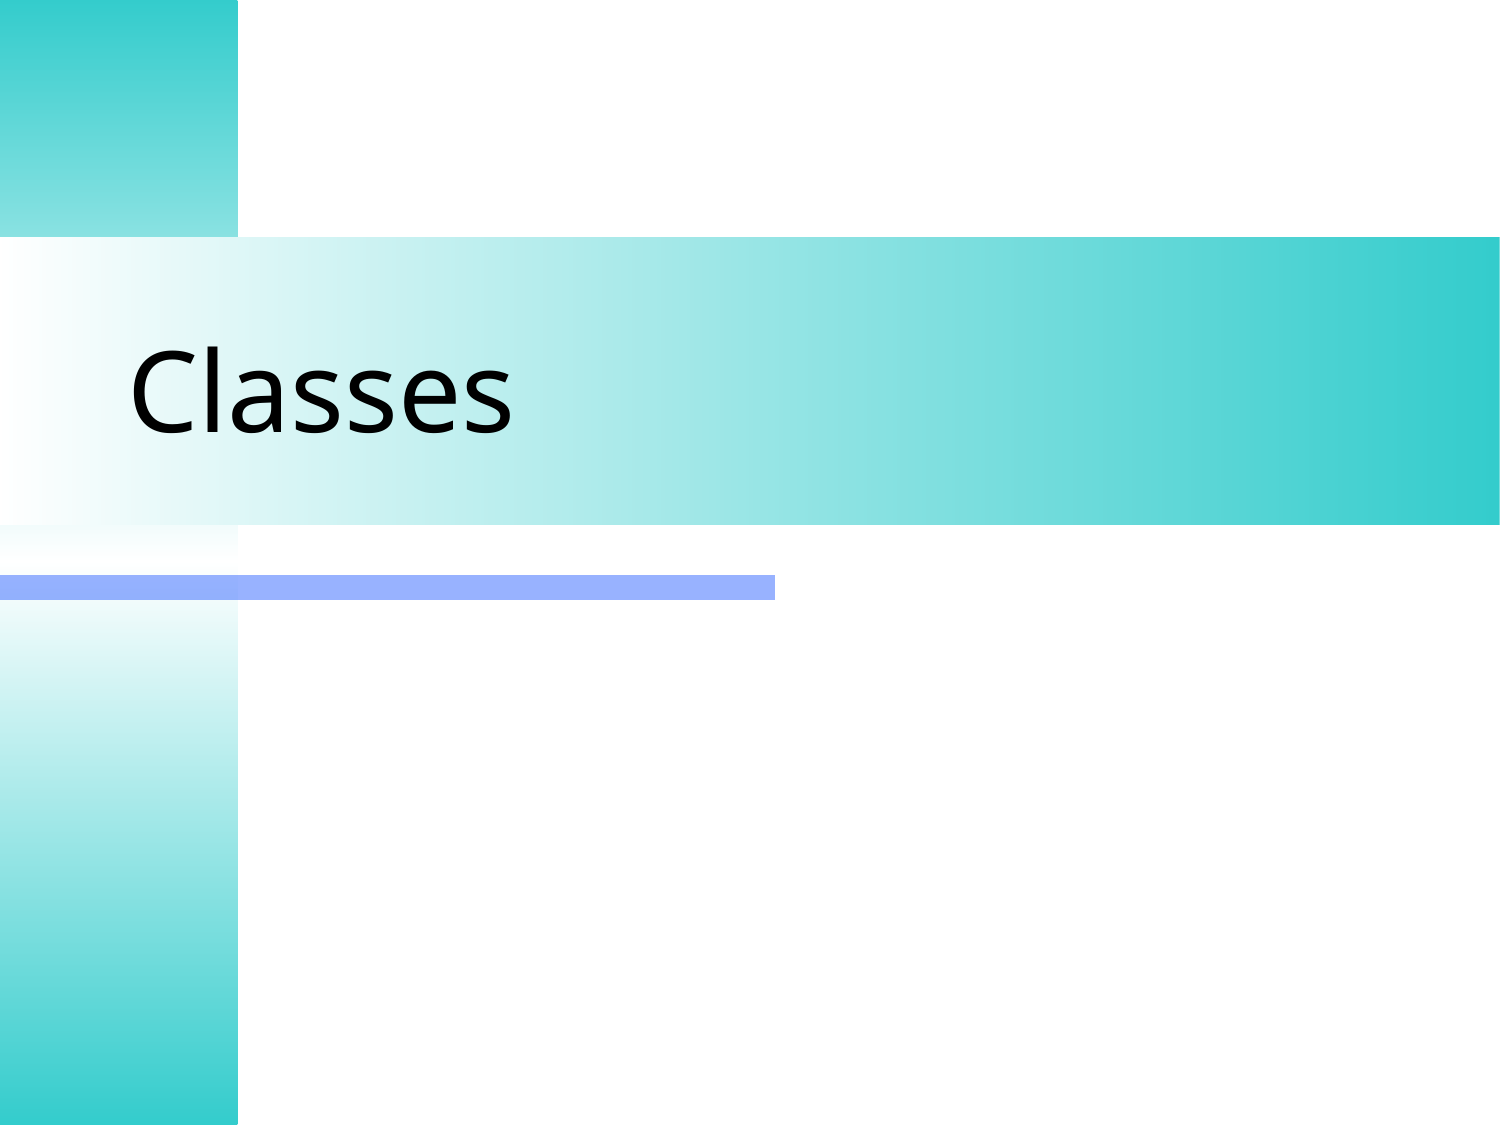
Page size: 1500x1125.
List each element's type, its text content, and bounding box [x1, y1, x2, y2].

title Classes [112, 274, 1388, 501]
